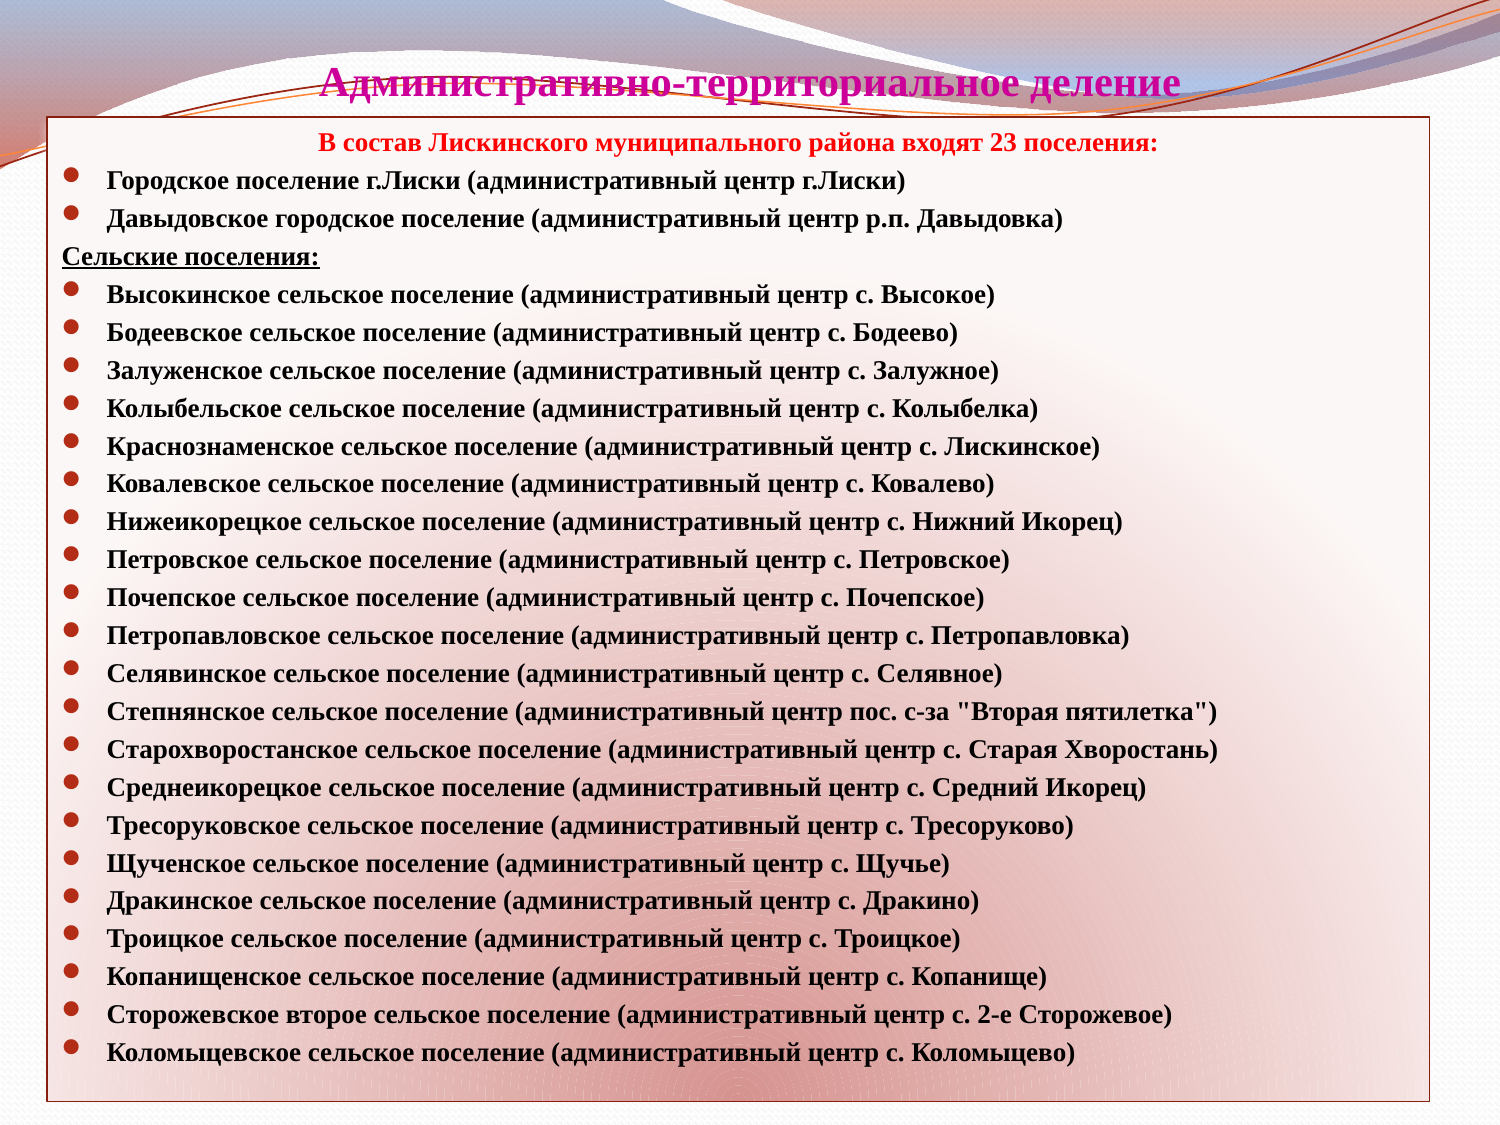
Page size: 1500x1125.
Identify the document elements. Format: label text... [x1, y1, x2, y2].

list В состав Лискинского муниципального района входят 23 поселения: Городское поселение г.Лиски (административный центр г.Лиски) Давыдовское городское поселение (административный центр р.п. Давыдовка) Сельские поселения: Высокинское сельское поселение (административный центр с. Высокое) Бодеевское сельское поселение (административный центр с. Бодеево) Залуженское сельское поселение (административный центр с. Залужное) Колыбельское сельское поселение (административный центр с. Колыбелка) Краснознаменское сельское поселение (административный центр с. Лискинское) Ковалевское сельское поселение (административный центр с. Ковалево) Нижеикорецкое сельское поселение (административный центр с. Нижний Икорец) Петровское сельское поселение (административный центр с. Петровское) Почепское сельское поселение (административный центр с. Почепское) Петропавловское сельское поселение (административный центр с. Петропавловка) Селявинское сельское поселение (административный центр с. Селявное) Степнянское сельское поселение (административный центр пос. с-за "Вторая пятилетка") Старохворостанское сельское поселение (административный центр с. Старая Хворостань) Среднеикорецкое сельское поселение (административный центр с. Средний Икорец) Тресоруковское сельское поселение (административный центр с. Тресоруково) Щученское сельское поселение (административный центр с. Щучье) Дракинское сельское поселение (административный центр с. Дракино) Троицкое сельское поселение (административный центр с. Троицкое) Копанищенское сельское поселение (административный центр с. Копанище) Сторожевское второе сельское поселение (административный центр с. 2-е Сторожевое) Коломыцевское сельское поселение (административный центр с. Коломыцево) [46, 116, 1430, 1102]
title Административно-территориальное деление [75, 46, 1425, 106]
